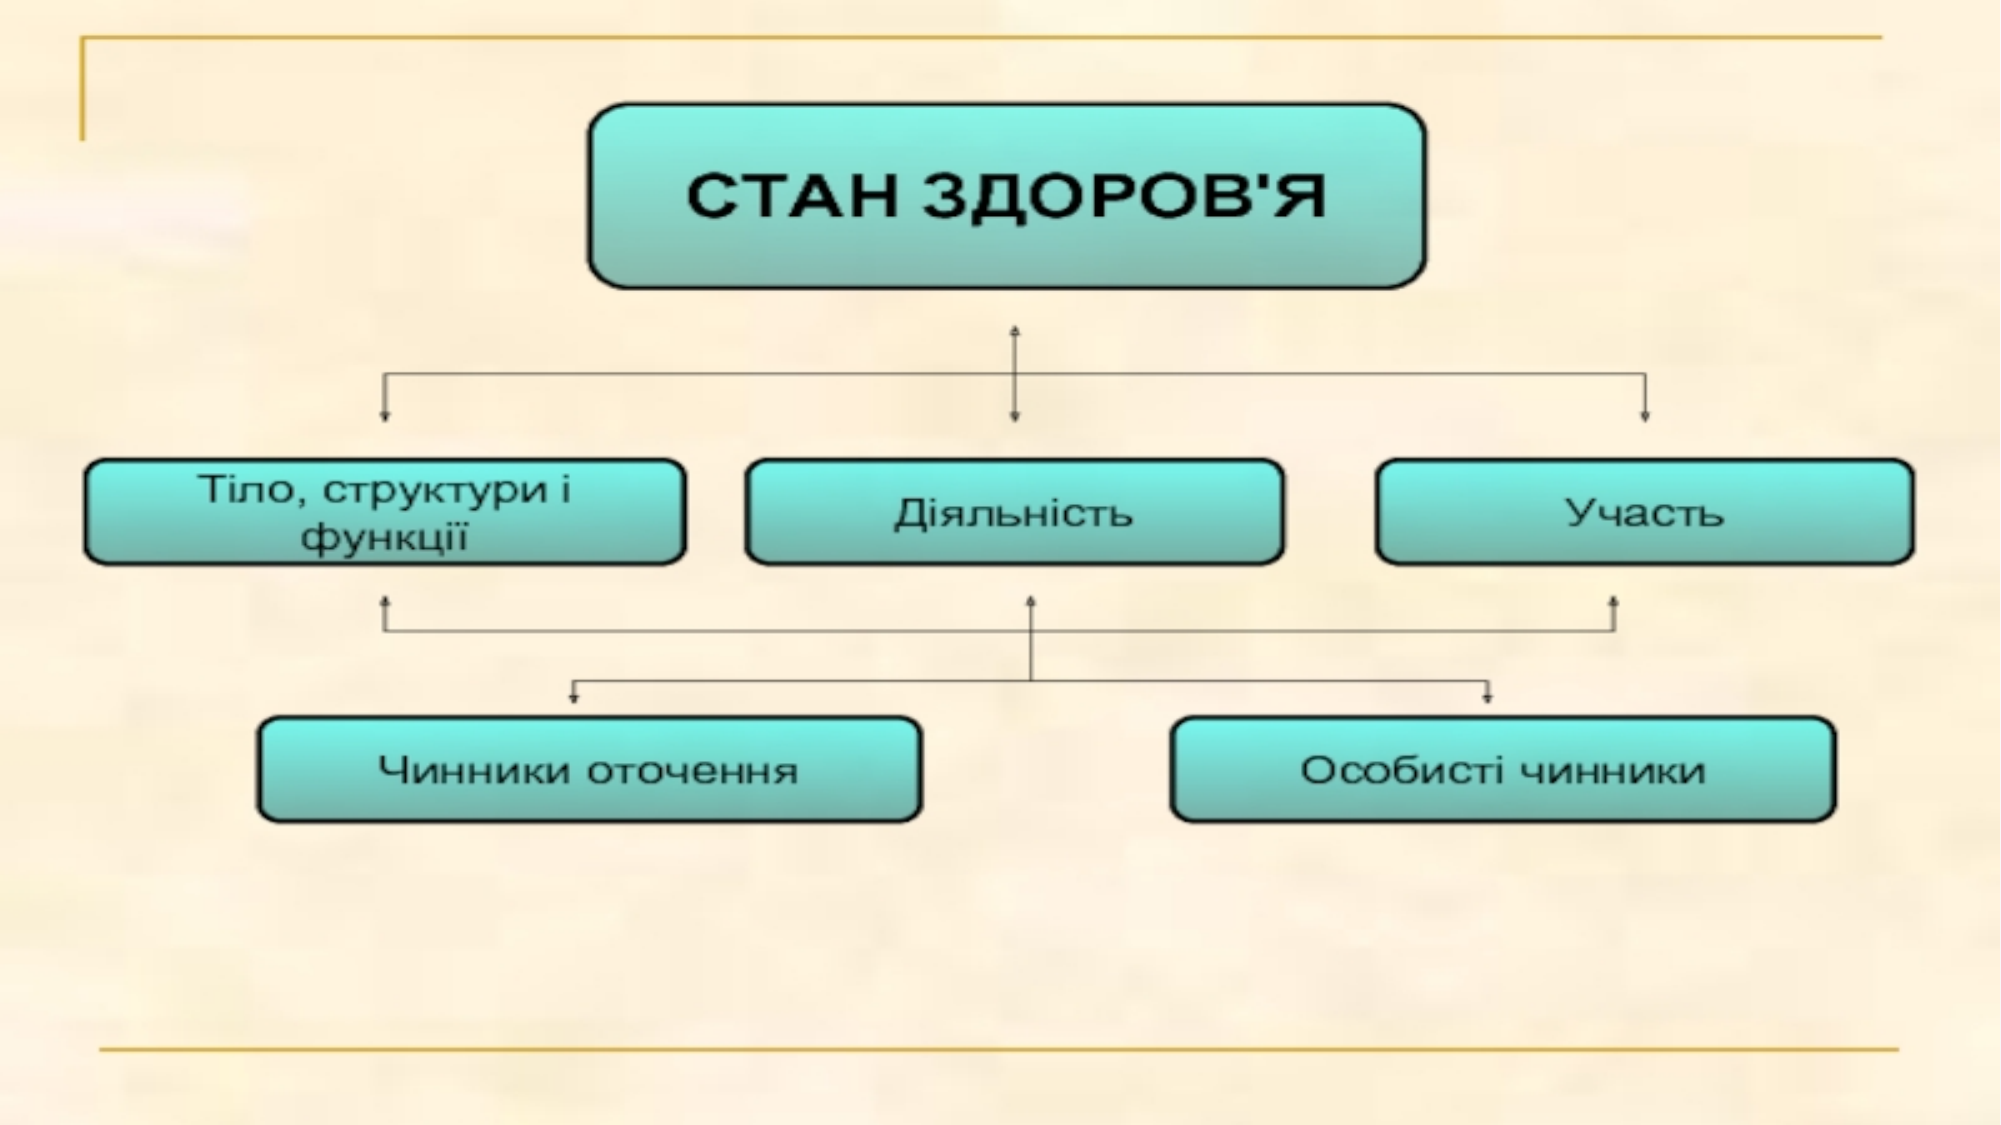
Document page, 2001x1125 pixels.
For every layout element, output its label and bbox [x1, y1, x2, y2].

list [0, 0, 2000, 1125]
